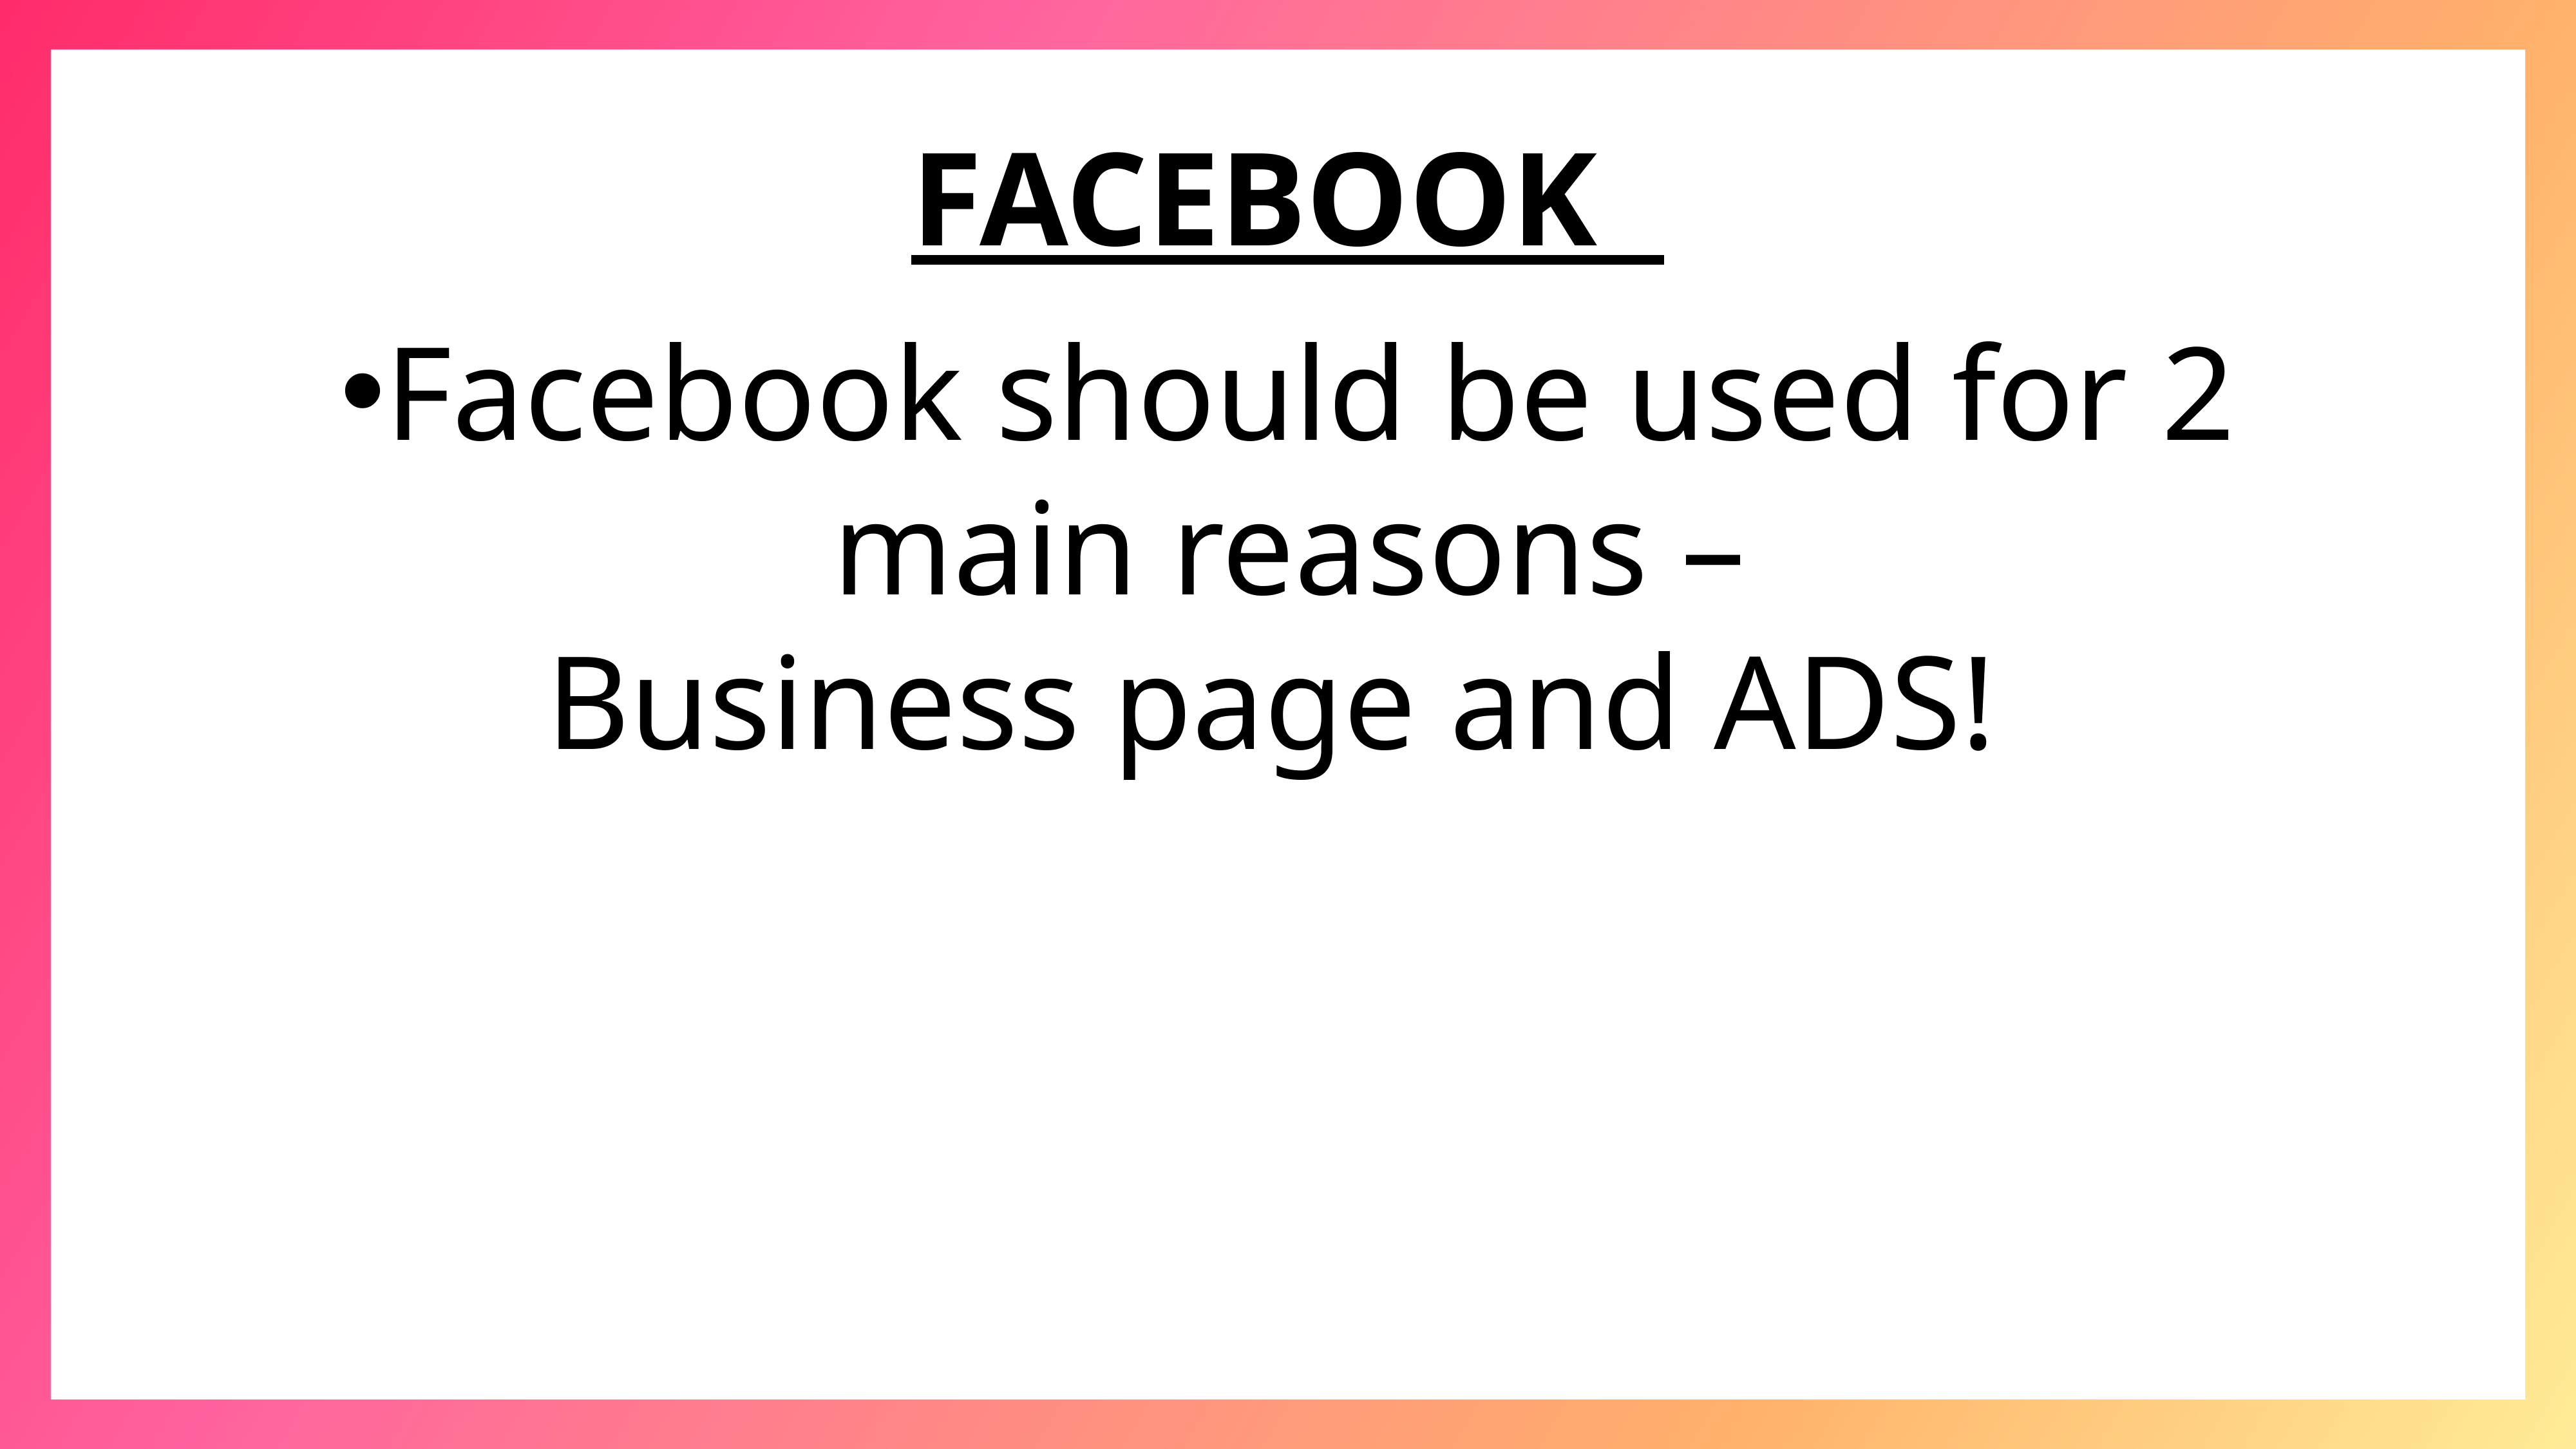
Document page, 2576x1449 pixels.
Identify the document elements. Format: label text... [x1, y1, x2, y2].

picture [0, 0, 2576, 1449]
text_box FACEBOOK [168, 111, 2408, 277]
text_box Facebook should be used for 2 main reasons – Business page and ADS! [249, 306, 2327, 1090]
